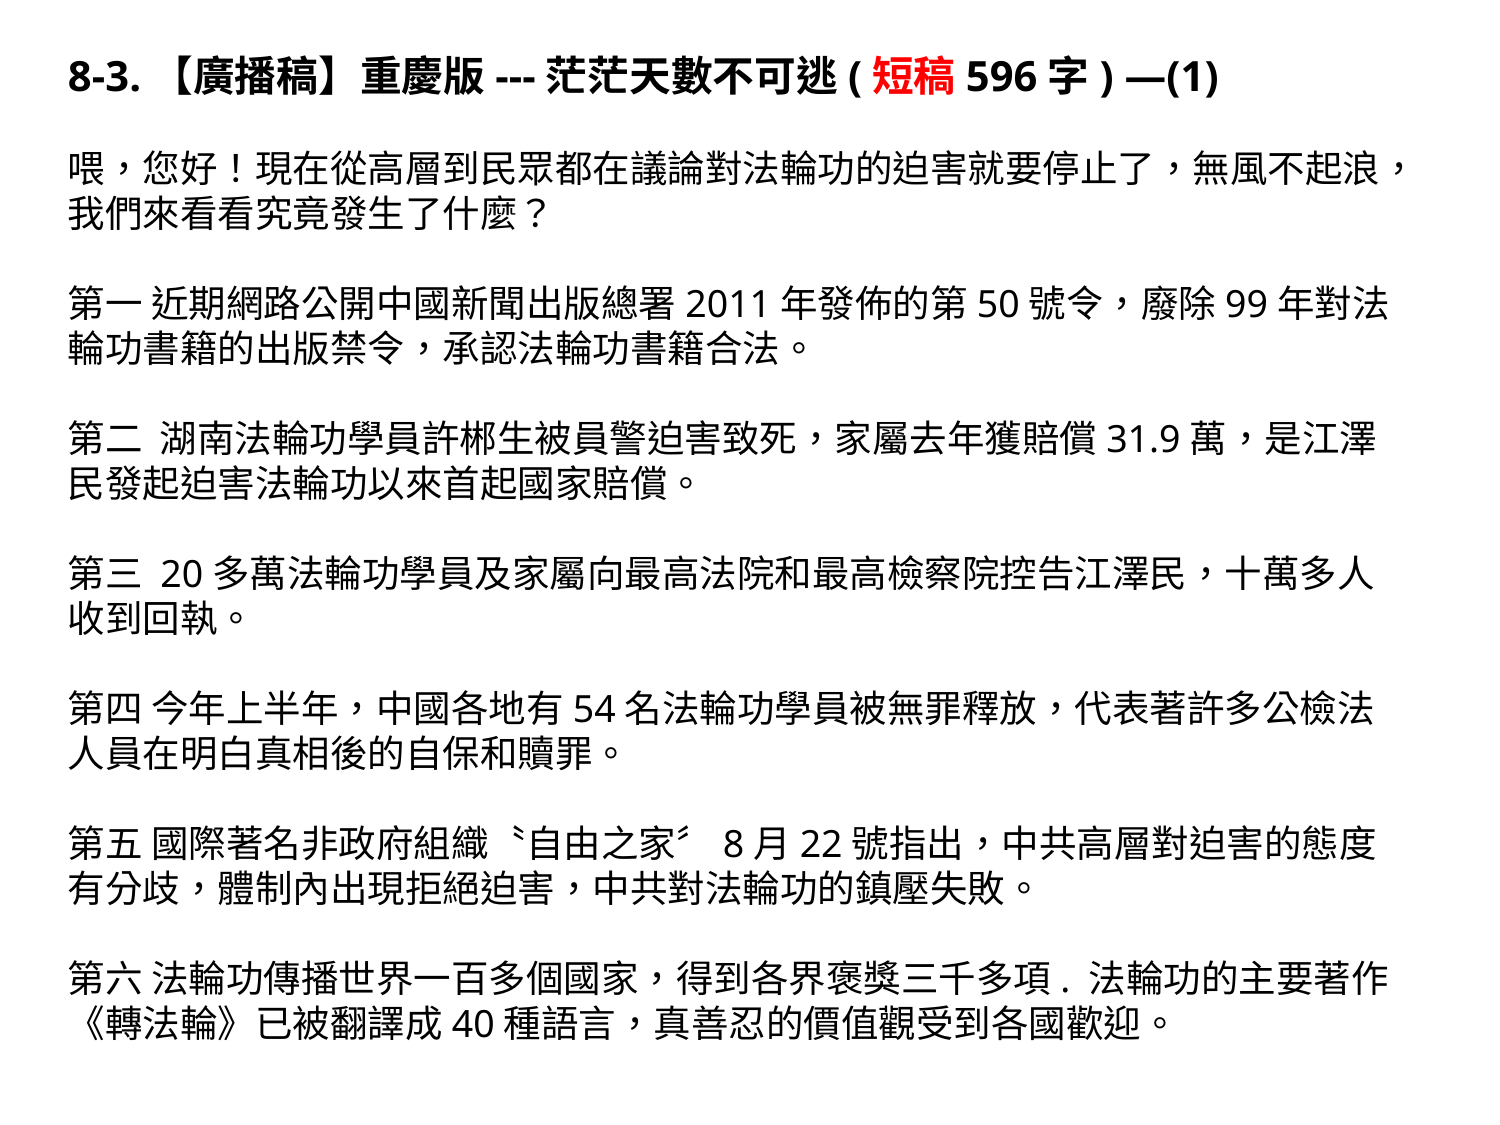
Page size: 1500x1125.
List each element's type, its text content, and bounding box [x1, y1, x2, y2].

text_box 8-3.【廣播稿】重慶版---茫茫天數不可逃(短稿596字) —(1) 喂，您好！現在從高層到民眾都在議論對法輪功的迫害就要停止了，無風不起浪，我們來看看究竟發生了什麼？ 第一 近期網路公開中國新聞出版總署2011年發佈的第50號令，廢除99年對法輪功書籍的出版禁令，承認法輪功書籍合法。 第二 湖南法輪功學員許郴生被員警迫害致死，家屬去年獲賠償31.9萬，是江澤民發起迫害法輪功以來首起國家賠償。 第三 20多萬法輪功學員及家屬向最高法院和最高檢察院控告江澤民，十萬多人收到回執。 第四 今年上半年，中國各地有54名法輪功學員被無罪釋放，代表著許多公檢法人員在明白真相後的自保和贖罪。 第五 國際著名非政府組織〝自由之家〞8月22號指出，中共高層對迫害的態度有分歧，體制內出現拒絕迫害，中共對法輪功的鎮壓失敗。 第六 法輪功傳播世界一百多個國家，得到各界褒獎三千多項. 法輪功的主要著作《轉法輪》已被翻譯成40種語言，真善忍的價值觀受到各國歡迎。 [53, 42, 1424, 1053]
